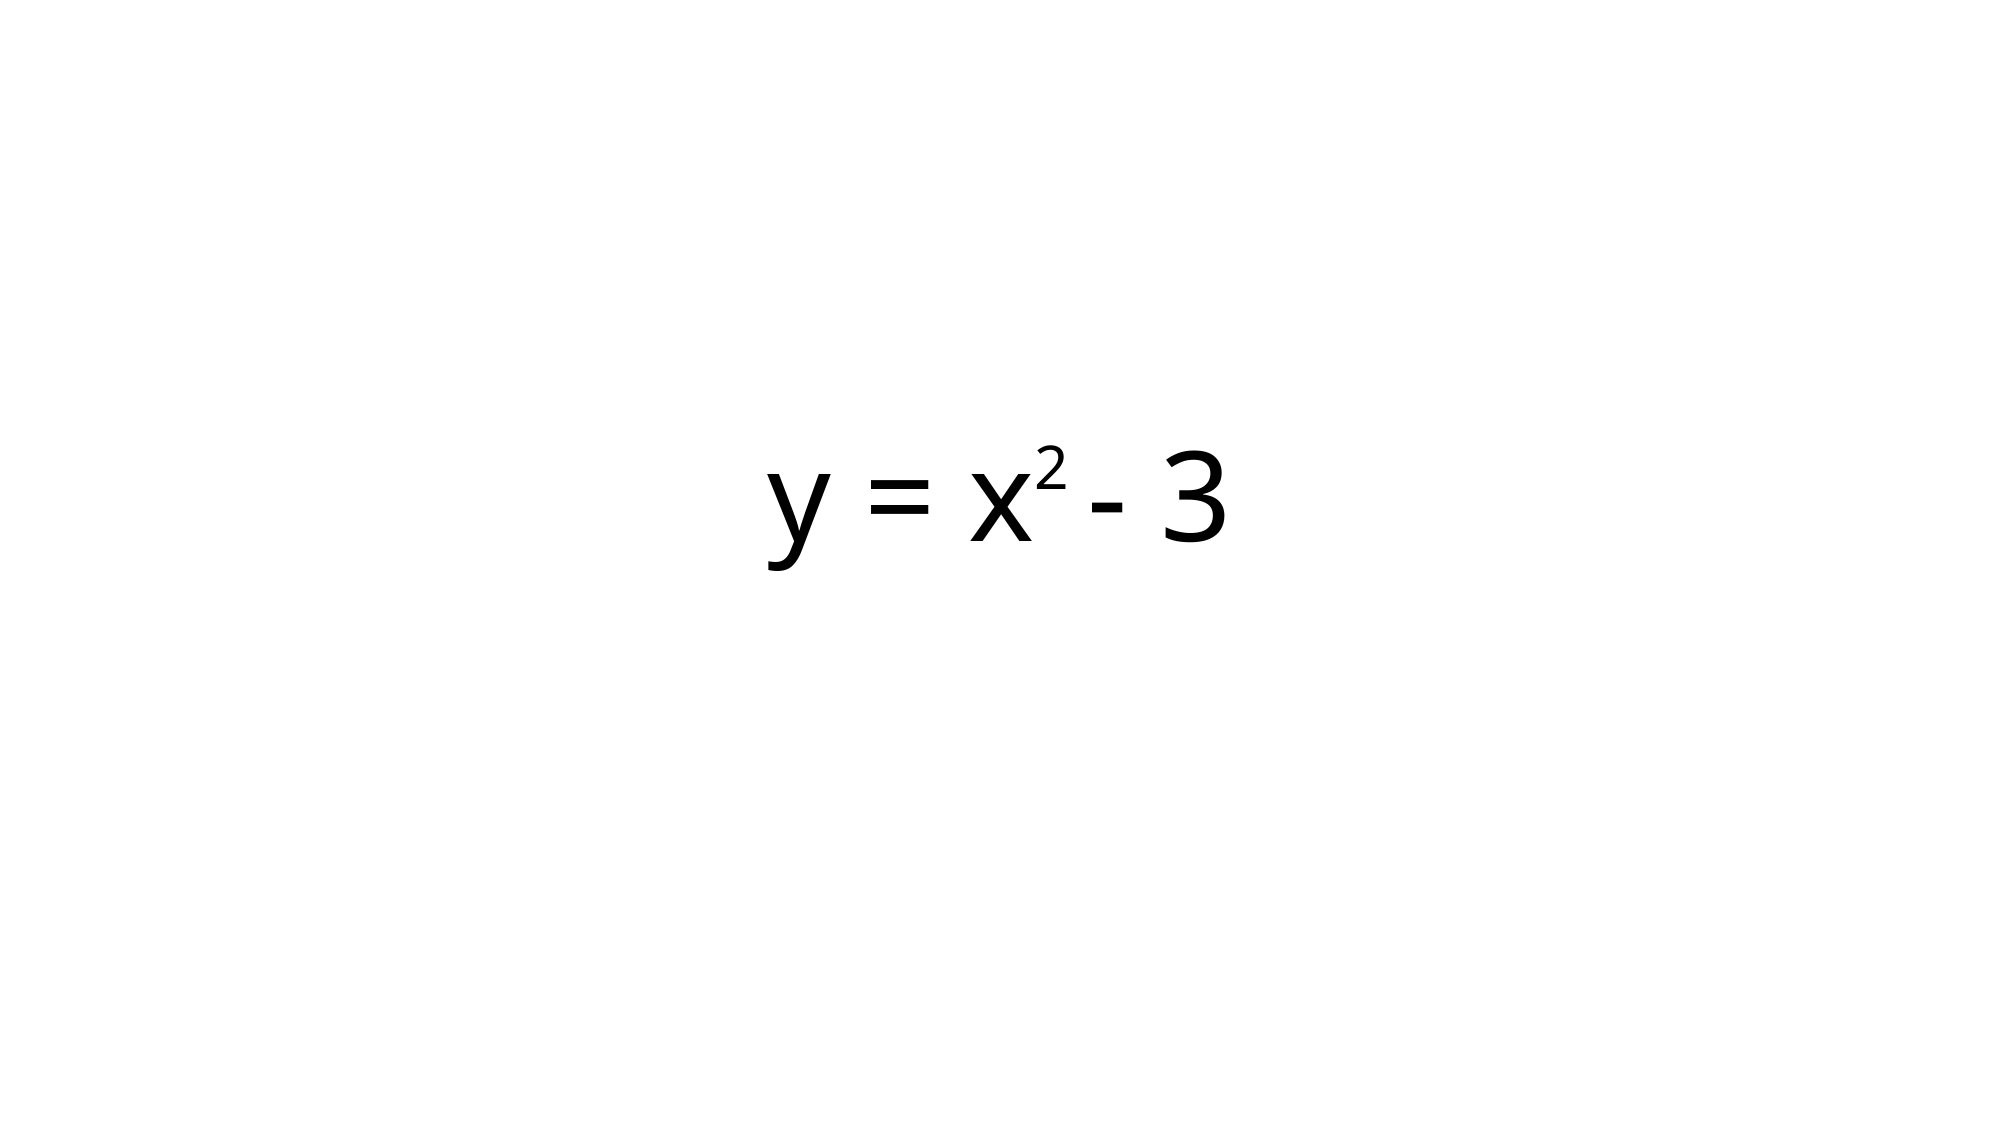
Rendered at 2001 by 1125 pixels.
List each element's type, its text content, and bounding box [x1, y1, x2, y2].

title y = x2 - 3 [249, 184, 1750, 576]
